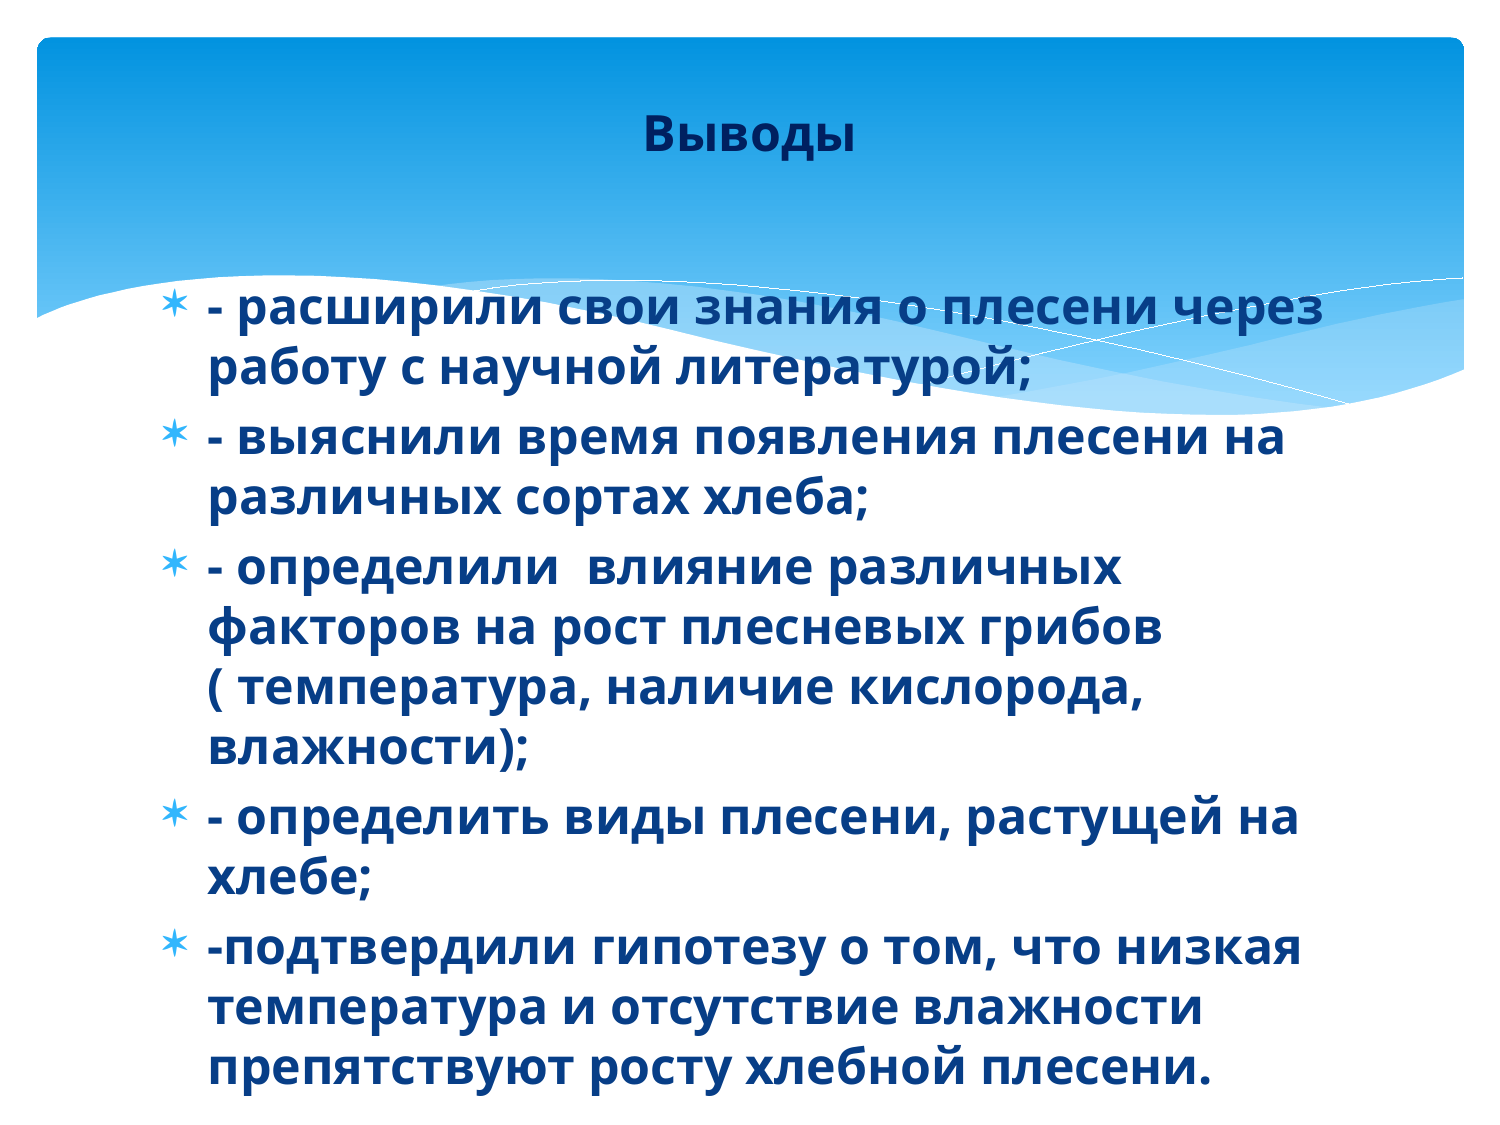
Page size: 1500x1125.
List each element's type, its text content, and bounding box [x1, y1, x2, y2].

title Выводы [75, 55, 1425, 209]
list - расширили свои знания о плесени через работу с научной литературой; - выяснили время появления плесени на различных сортах хлеба; - определили влияние различных факторов на рост плесневых грибов ( температура, наличие кислорода, влажности); - определить виды плесени, растущей на хлебе; -подтвердили гипотезу о том, что низкая температура и отсутствие влажности препятствуют росту хлебной плесени. [147, 267, 1363, 1035]
